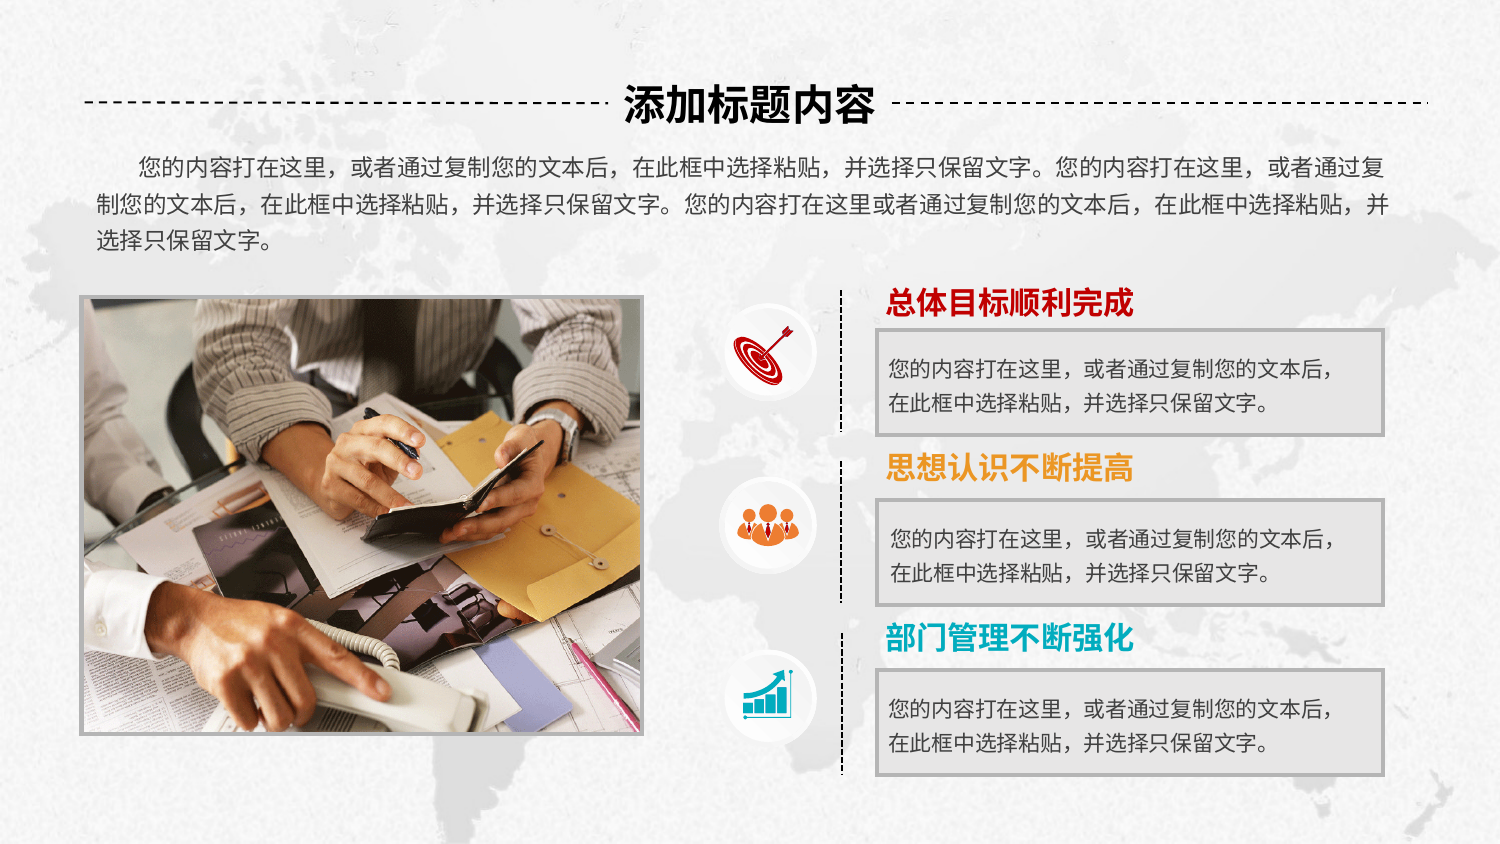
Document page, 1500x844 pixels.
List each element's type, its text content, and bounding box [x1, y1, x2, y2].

text_box 部门管理不断强化 [876, 613, 1144, 660]
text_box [876, 329, 1383, 435]
text_box [80, 296, 643, 735]
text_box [876, 669, 1383, 775]
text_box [876, 499, 1383, 605]
picture [0, 0, 1500, 844]
text_box 思想认识不断提高 [876, 444, 1144, 491]
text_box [719, 476, 817, 574]
text_box 您的内容打在这里，或者通过复制您的文本后，在此框中选择粘贴，并选择只保留文字。您的内容打在这里，或者通过复制您的文本后，在此框中选择粘贴，并选择只保留文字。您的内容打在这里或者通过复制您的文本后，在此框中选择粘贴，并选择只保留文字。 [81, 137, 1422, 262]
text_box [719, 303, 817, 401]
text_box 添加标题内容 [584, 77, 916, 129]
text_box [719, 649, 817, 748]
text_box 总体目标顺利完成 [876, 279, 1144, 325]
